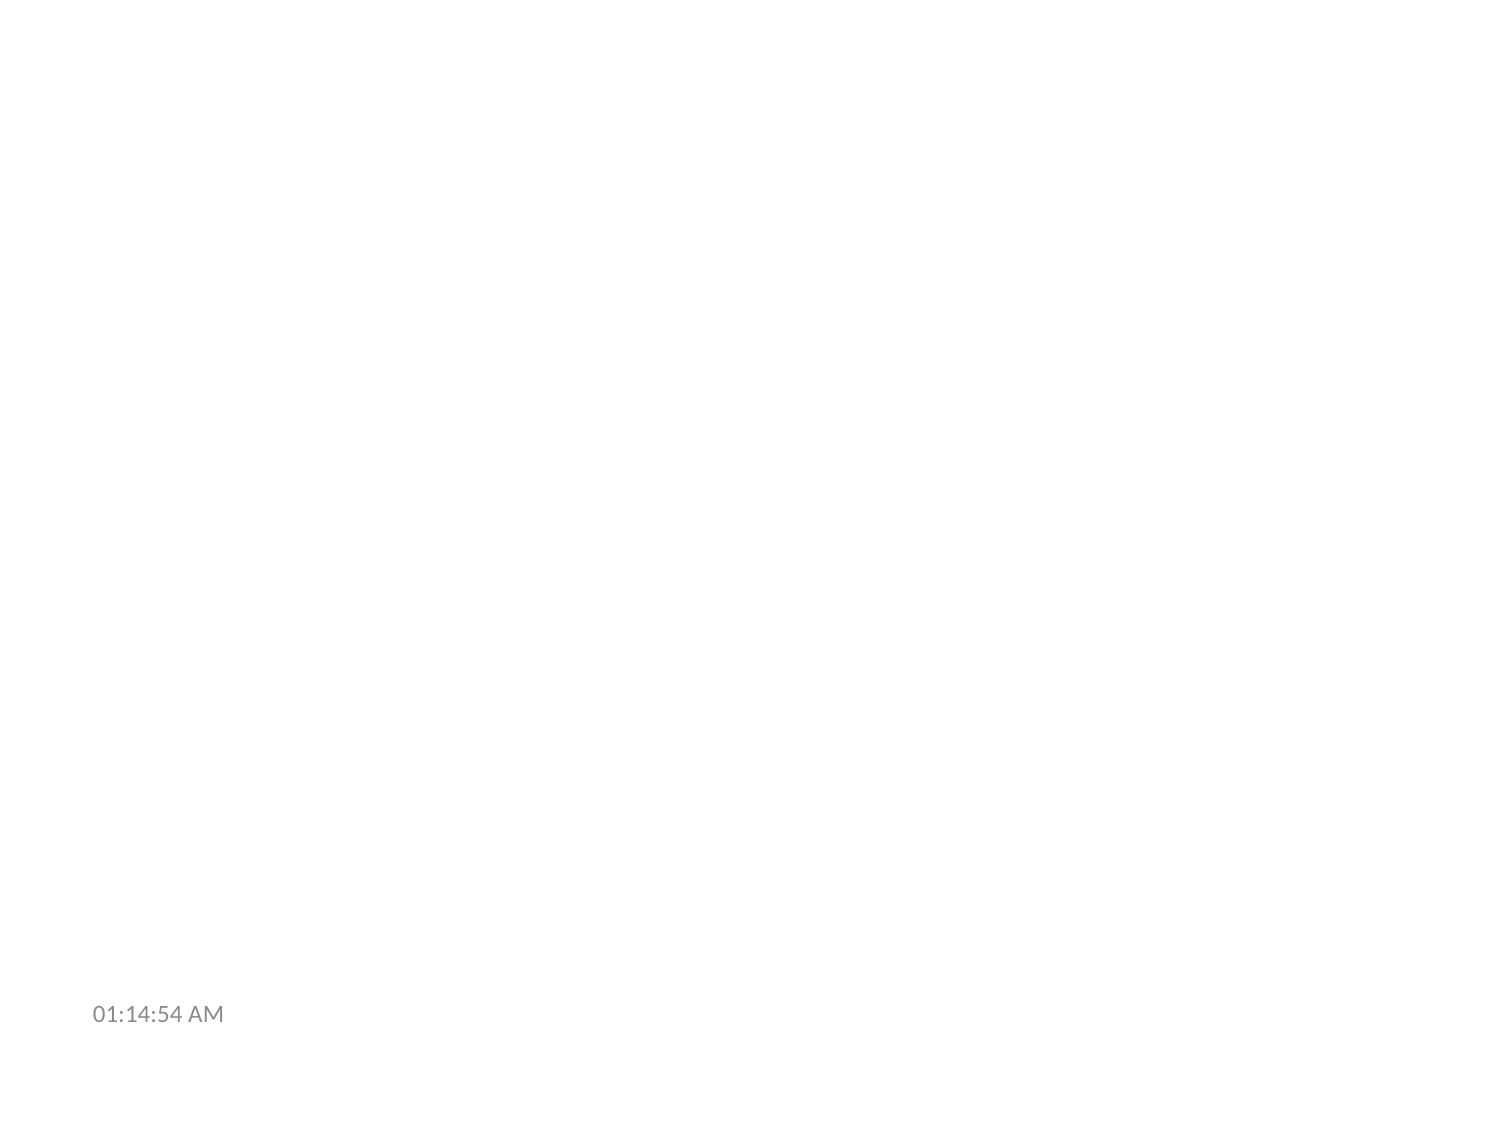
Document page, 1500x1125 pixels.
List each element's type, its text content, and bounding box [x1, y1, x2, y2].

text_box 3:35:09 PM [77, 982, 428, 1043]
